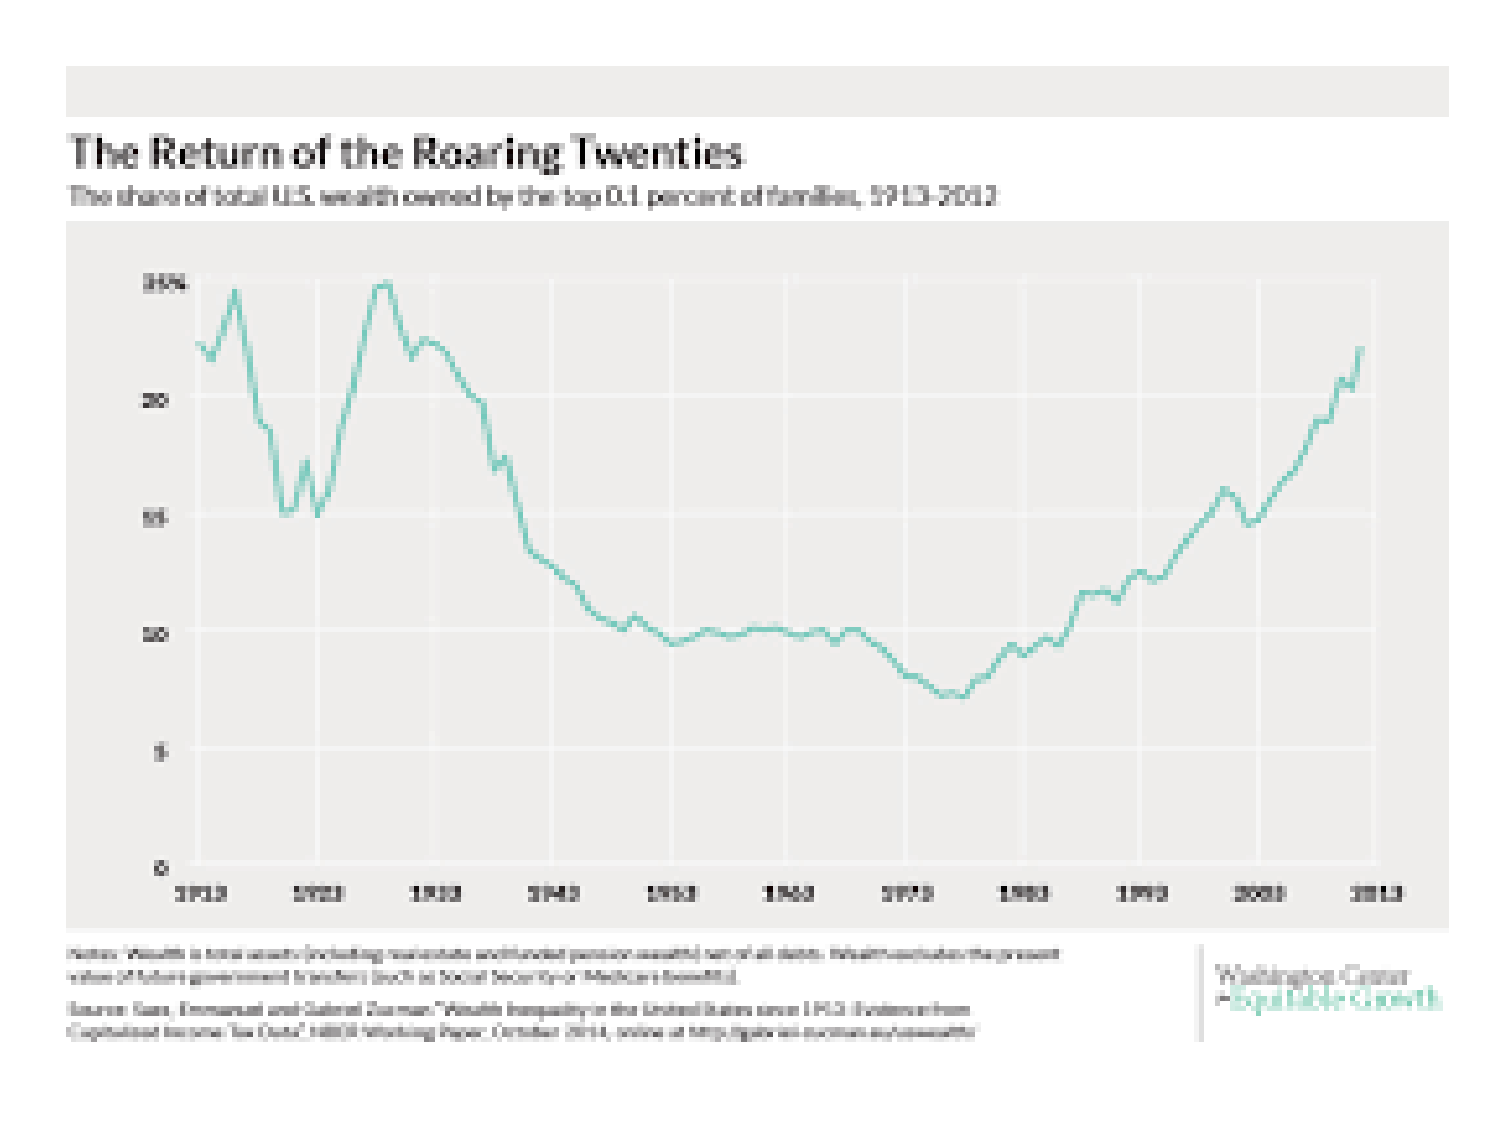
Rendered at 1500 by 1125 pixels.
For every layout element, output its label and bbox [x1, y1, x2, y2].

picture [66, 65, 1449, 1049]
